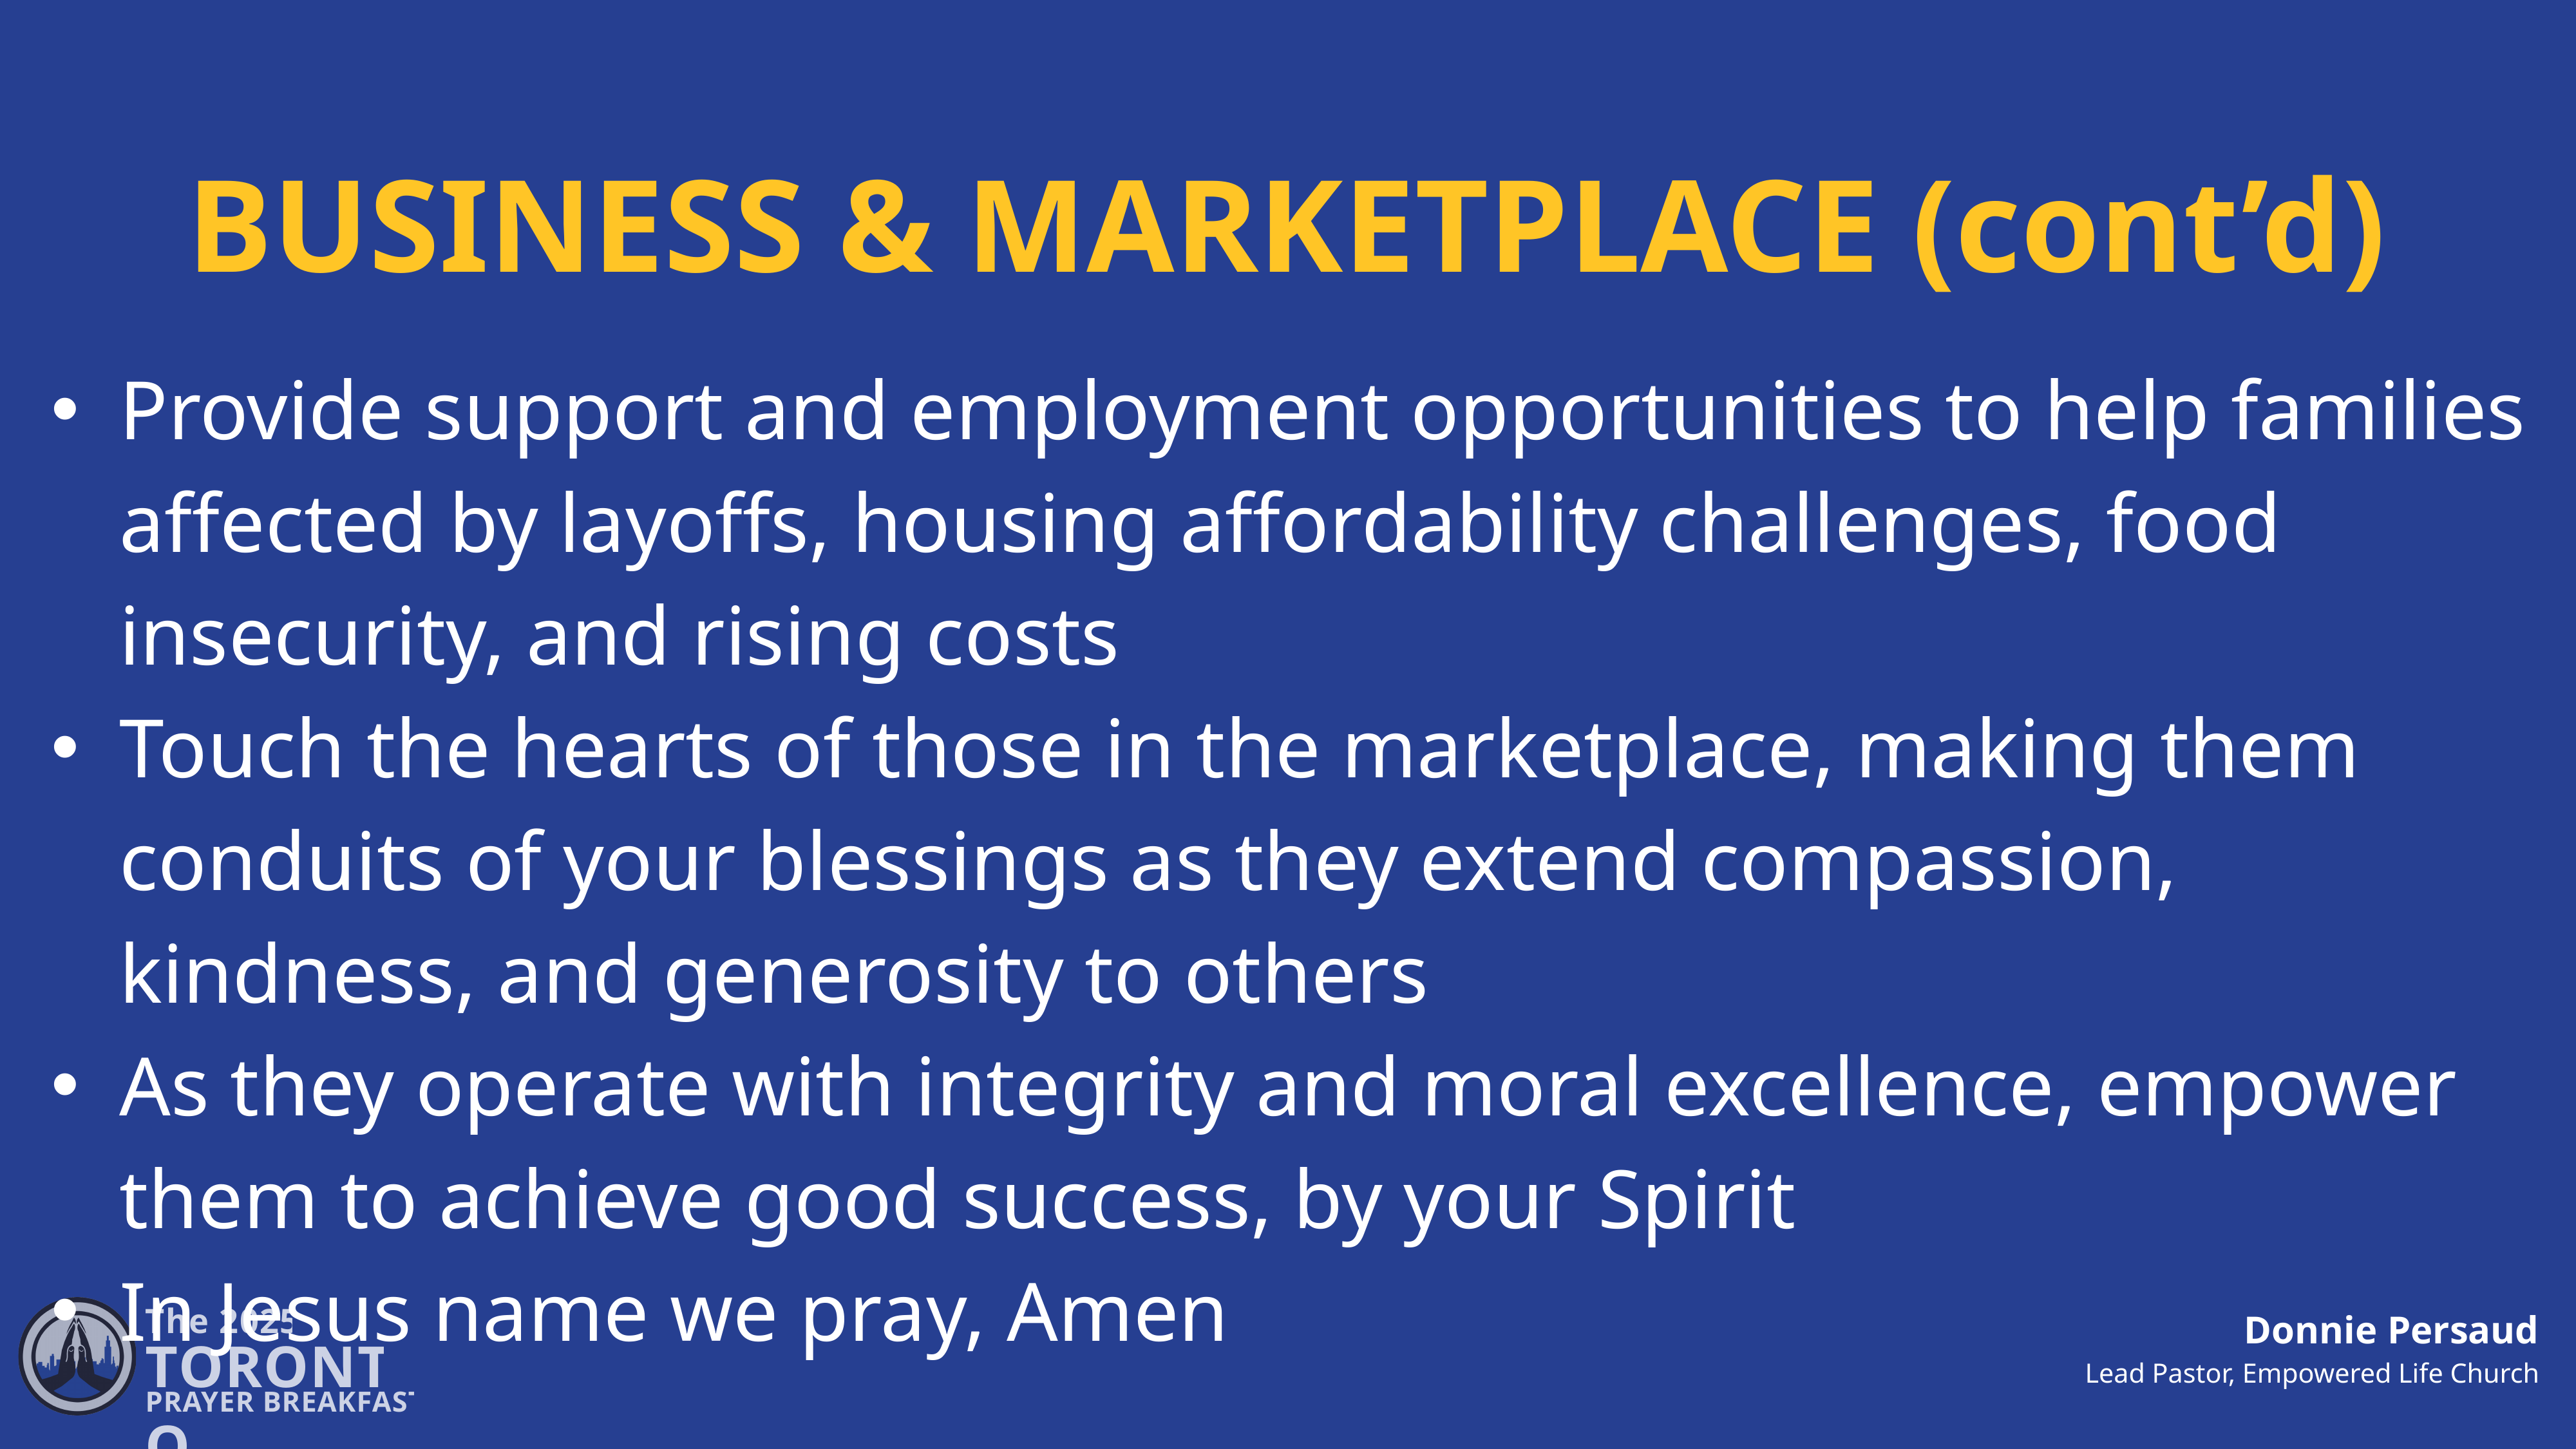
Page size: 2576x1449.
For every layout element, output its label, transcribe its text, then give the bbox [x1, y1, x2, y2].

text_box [18, 1297, 427, 1416]
text_box Provide support and employment opportunities to help families affected by layoffs, housing affordability challenges, food insecurity, and rising costs Touch the hearts of those in the marketplace, making them conduits of your blessings as they extend compassion, kindness, and generosity to others As they operate with integrity and moral excellence, empower them to achieve good success, by your Spirit In Jesus name we pray, Amen [0, 343, 2555, 1358]
text_box Donnie Persaud Lead Pastor, Empowered Life Church [1631, 1358, 2539, 1389]
text_box BUSINESS & MARKETPLACE (cont’d) [80, 118, 2496, 298]
